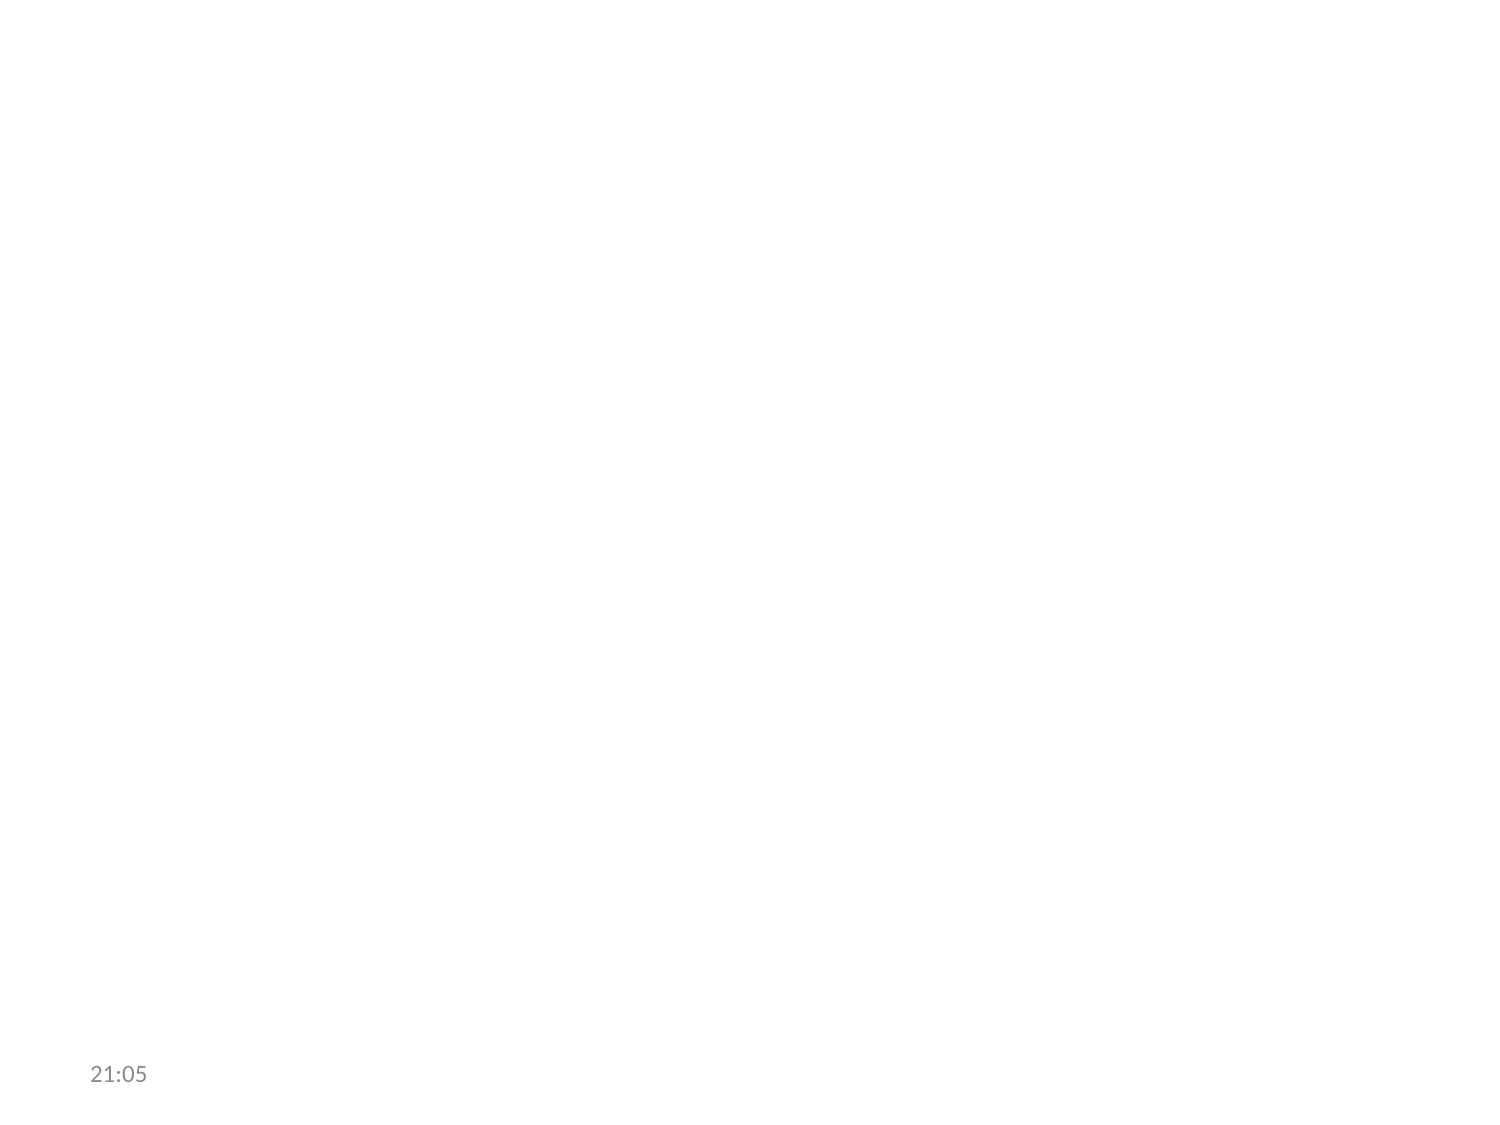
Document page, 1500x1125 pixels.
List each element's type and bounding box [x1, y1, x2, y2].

slide_number [75, 1042, 425, 1103]
